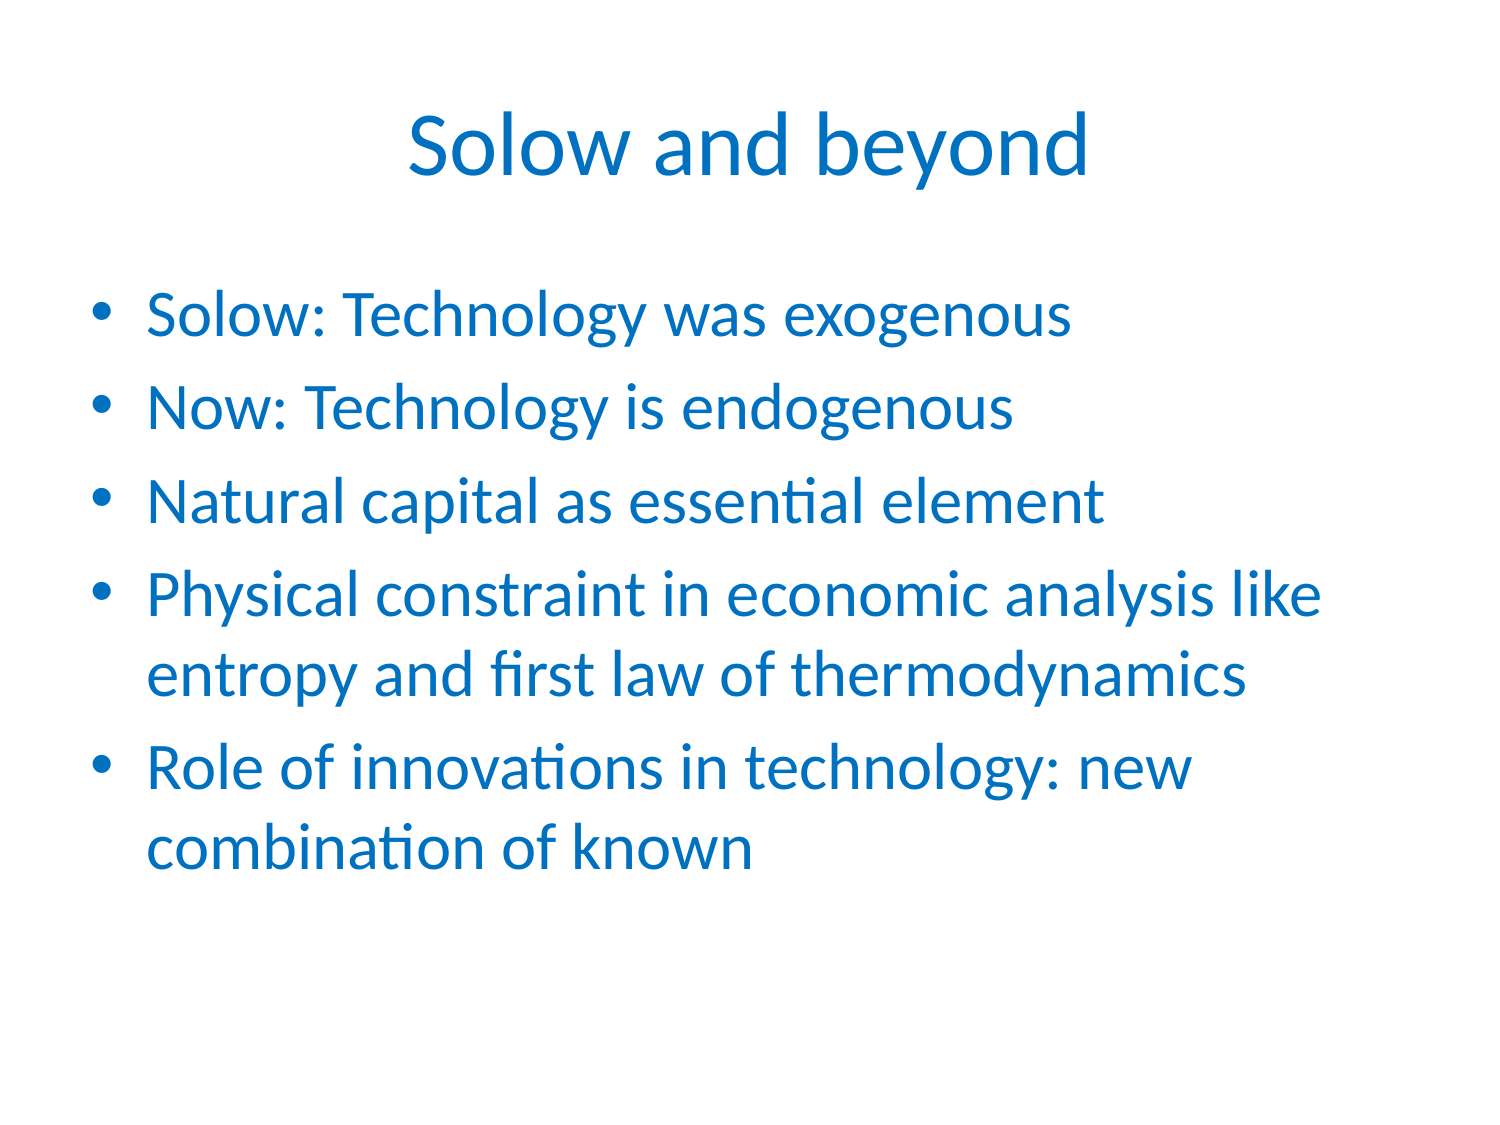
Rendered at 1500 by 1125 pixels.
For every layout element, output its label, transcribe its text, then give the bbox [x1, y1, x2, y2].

title Solow and beyond [75, 45, 1425, 233]
list Solow: Technology was exogenous Now: Technology is endogenous Natural capital as essential element Physical constraint in economic analysis like entropy and first law of thermodynamics Role of innovations in technology: new combination of known [75, 262, 1425, 1005]
